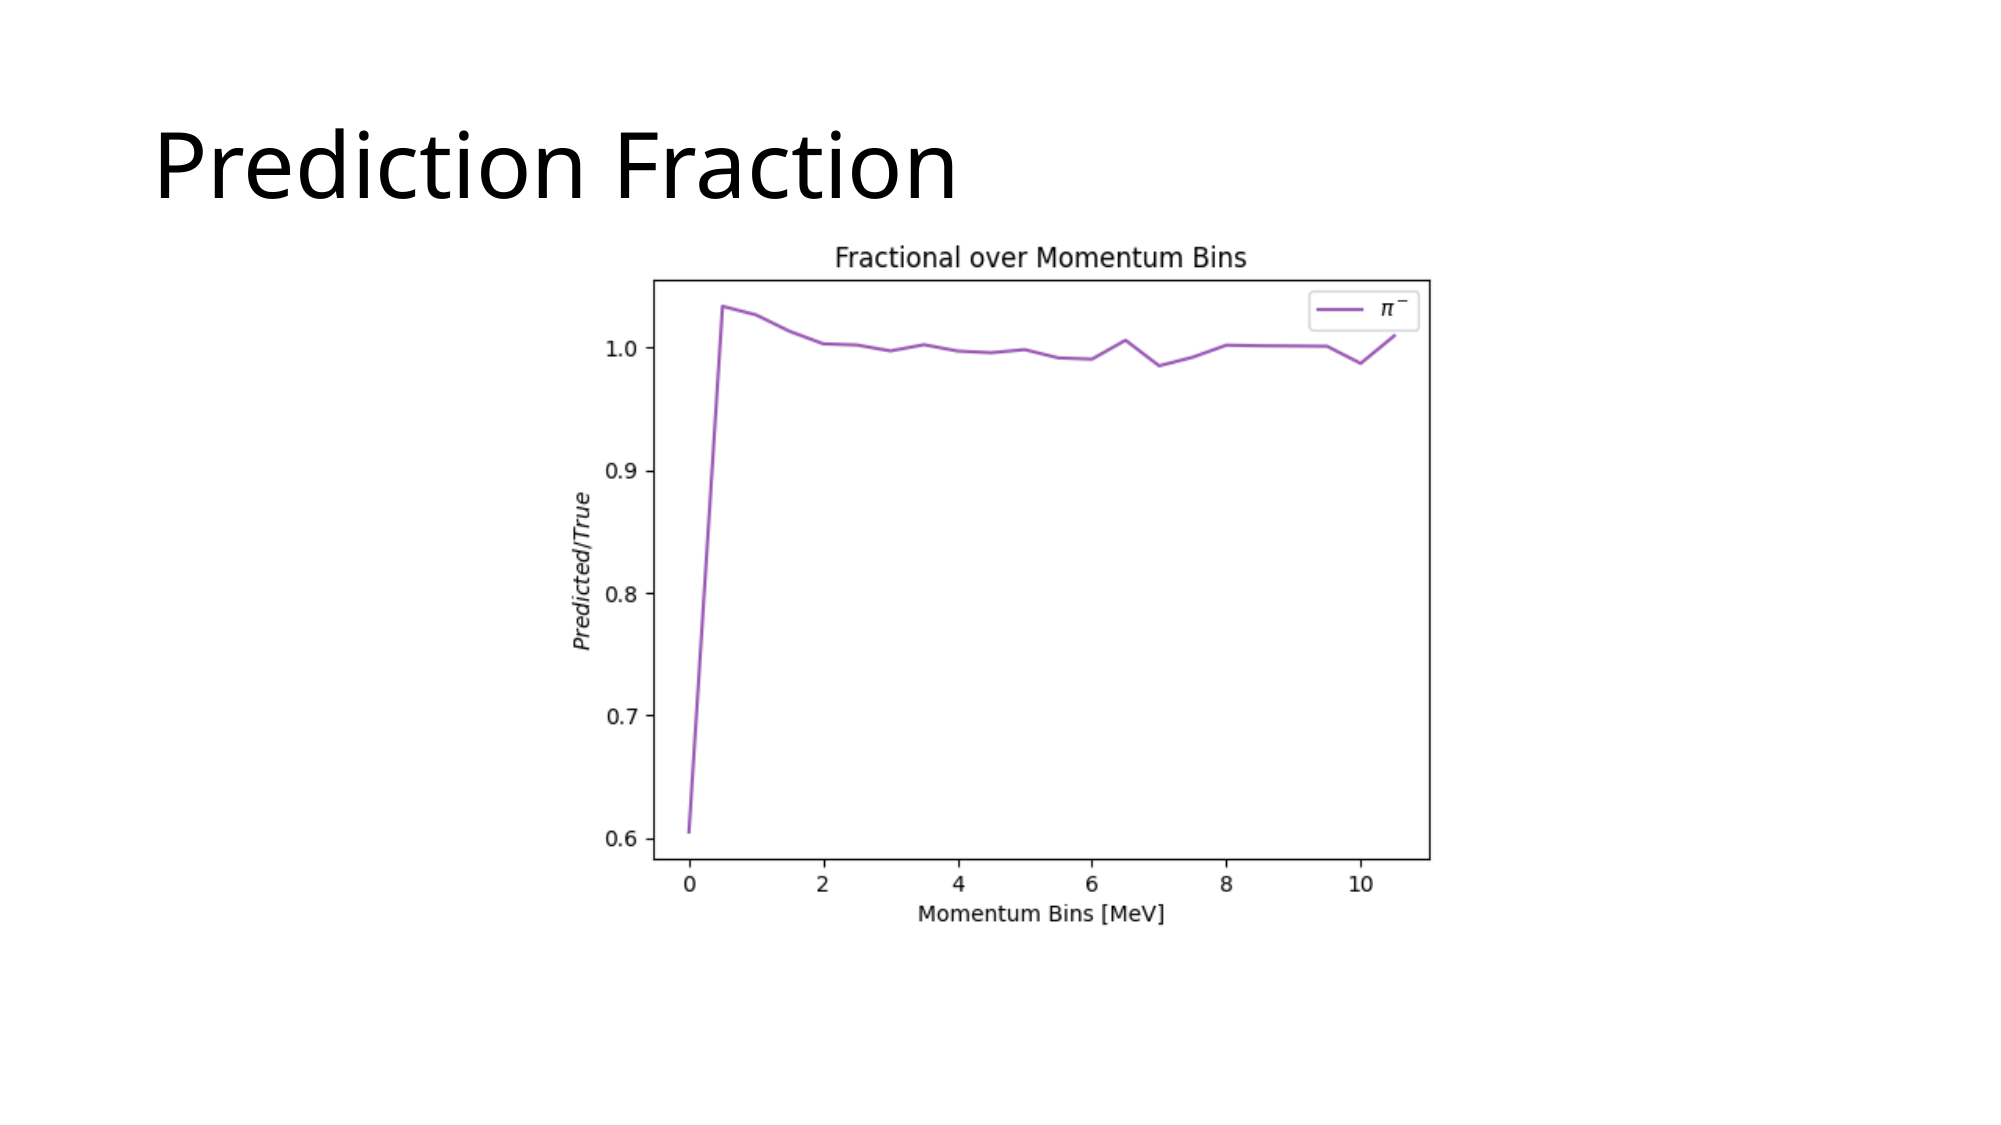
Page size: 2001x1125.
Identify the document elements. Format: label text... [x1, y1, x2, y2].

title Prediction Fraction [137, 59, 1863, 278]
picture [554, 230, 1446, 943]
